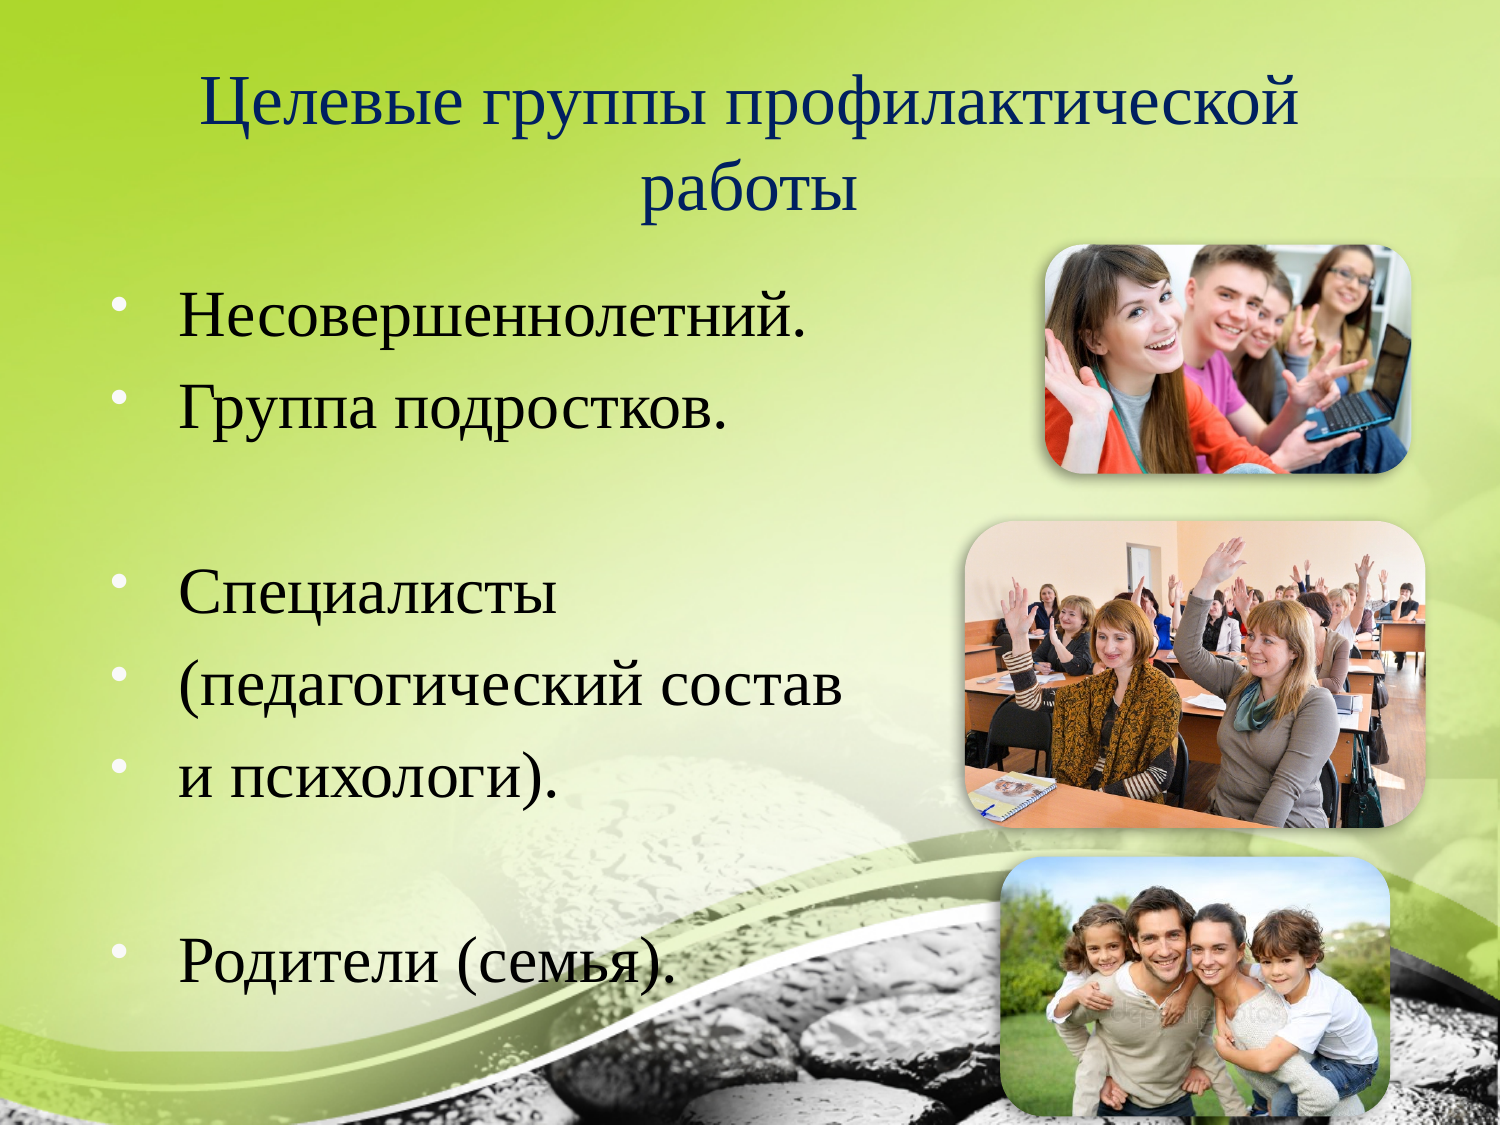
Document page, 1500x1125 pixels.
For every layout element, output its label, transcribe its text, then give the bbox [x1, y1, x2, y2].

list Несовершеннолетний. Группа подростков. Специалисты (педагогический состав и психологи). Родители (семья). [75, 262, 1425, 1005]
title Целевые группы профилактической работы [75, 45, 1425, 233]
picture [0, 0, 1500, 1125]
